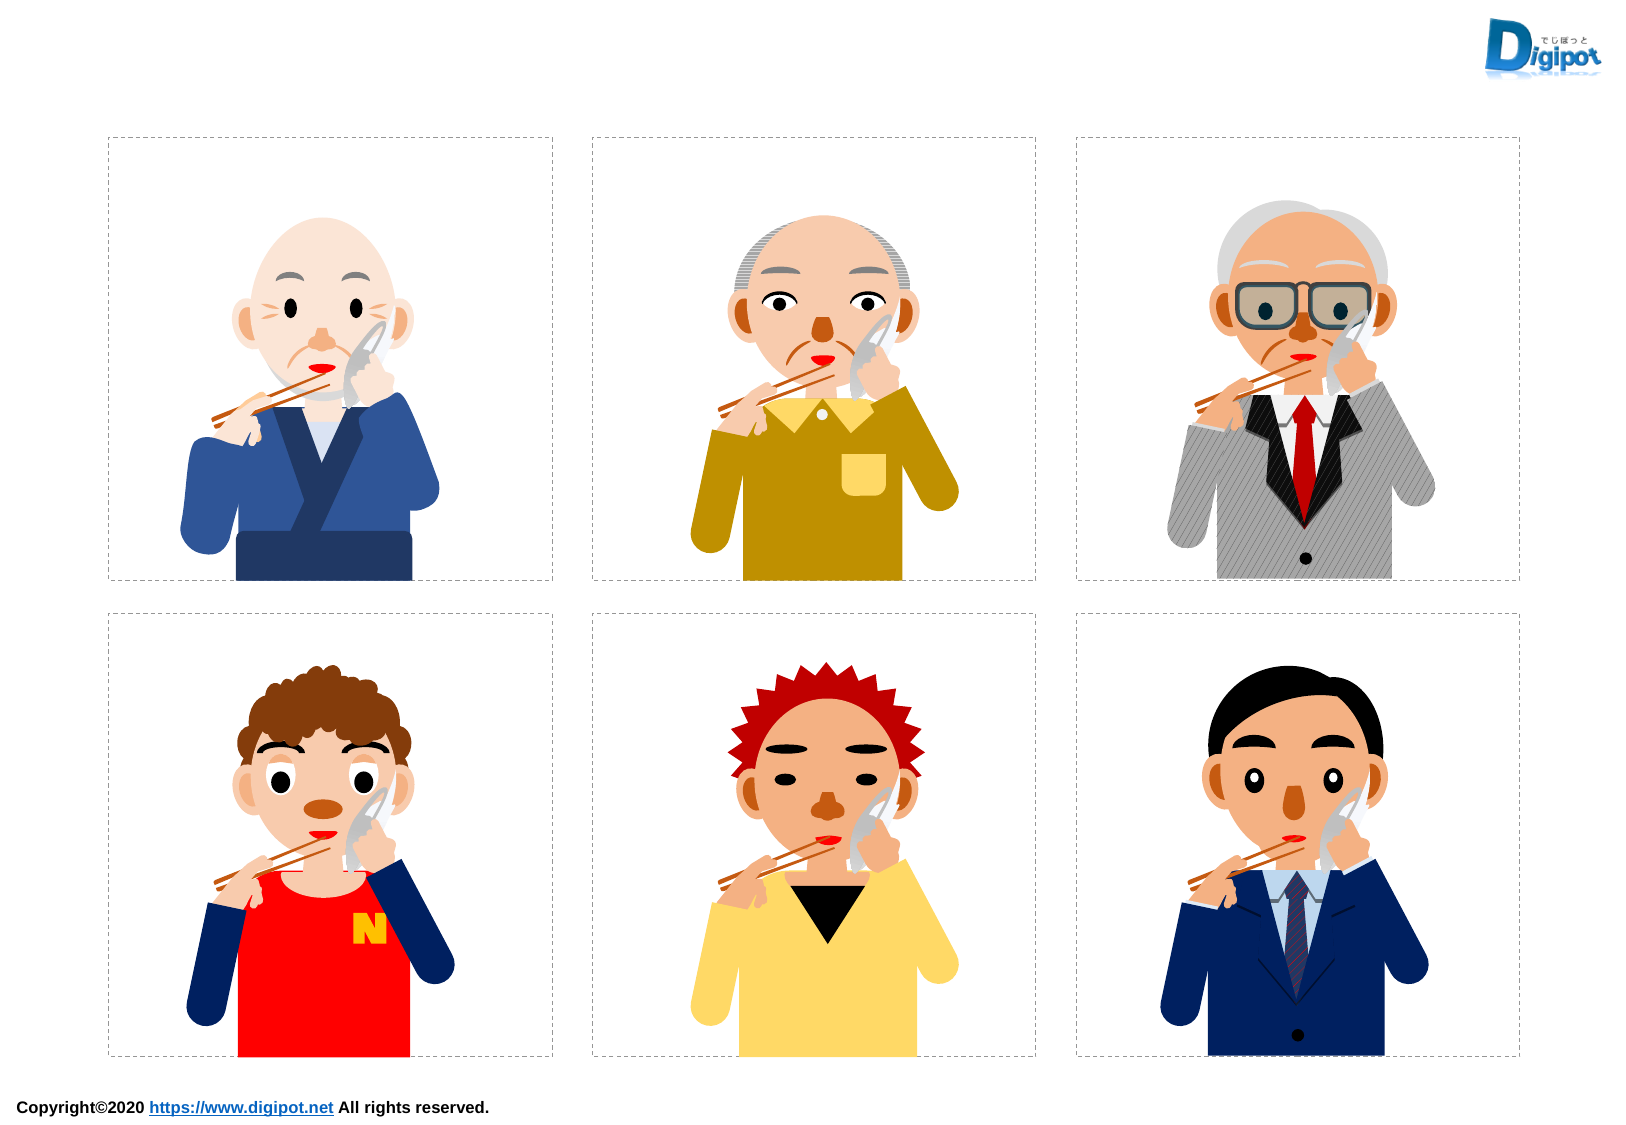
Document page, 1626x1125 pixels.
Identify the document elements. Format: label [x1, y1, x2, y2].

text_box [1168, 665, 1408, 1056]
text_box [698, 662, 939, 1058]
text_box [194, 665, 434, 1058]
text_box [181, 217, 427, 581]
picture [1485, 18, 1602, 82]
text_box [698, 215, 939, 581]
text_box [1175, 200, 1415, 579]
